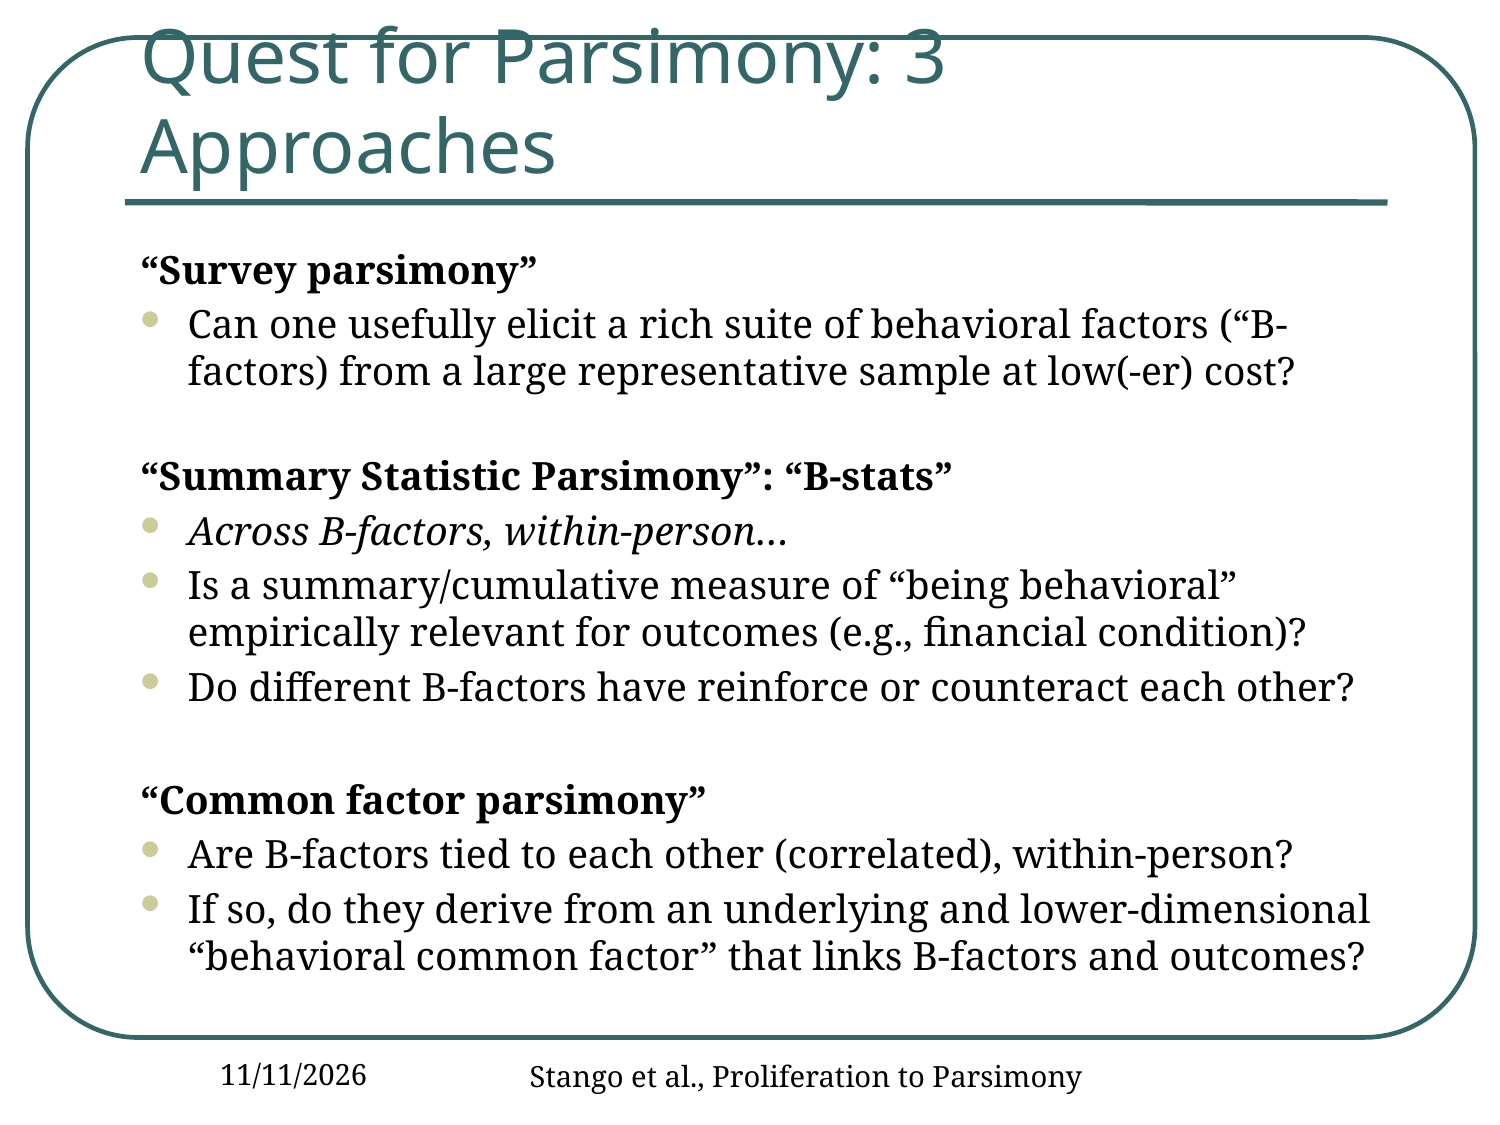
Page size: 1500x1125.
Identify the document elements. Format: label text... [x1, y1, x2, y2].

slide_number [124, 1048, 463, 1124]
title Quest for Parsimony: 3 Approaches [124, 48, 1388, 197]
list “Survey parsimony” Can one usefully elicit a rich suite of behavioral factors (“B-factors) from a large representative sample at low(-er) cost? “Summary Statistic Parsimony”: “B-stats” Across B-factors, within-person… Is a summary/cumulative measure of “being behavioral” empirically relevant for outcomes (e.g., financial condition)? Do different B-factors have reinforce or counteract each other? “Common factor parsimony” Are B-factors tied to each other (correlated), within-person? If so, do they derive from an underlying and lower-dimensional “behavioral common factor” that links B-factors and outcomes? [124, 237, 1388, 1024]
footer Stango et al., Proliferation to Parsimony [512, 1050, 1101, 1125]
